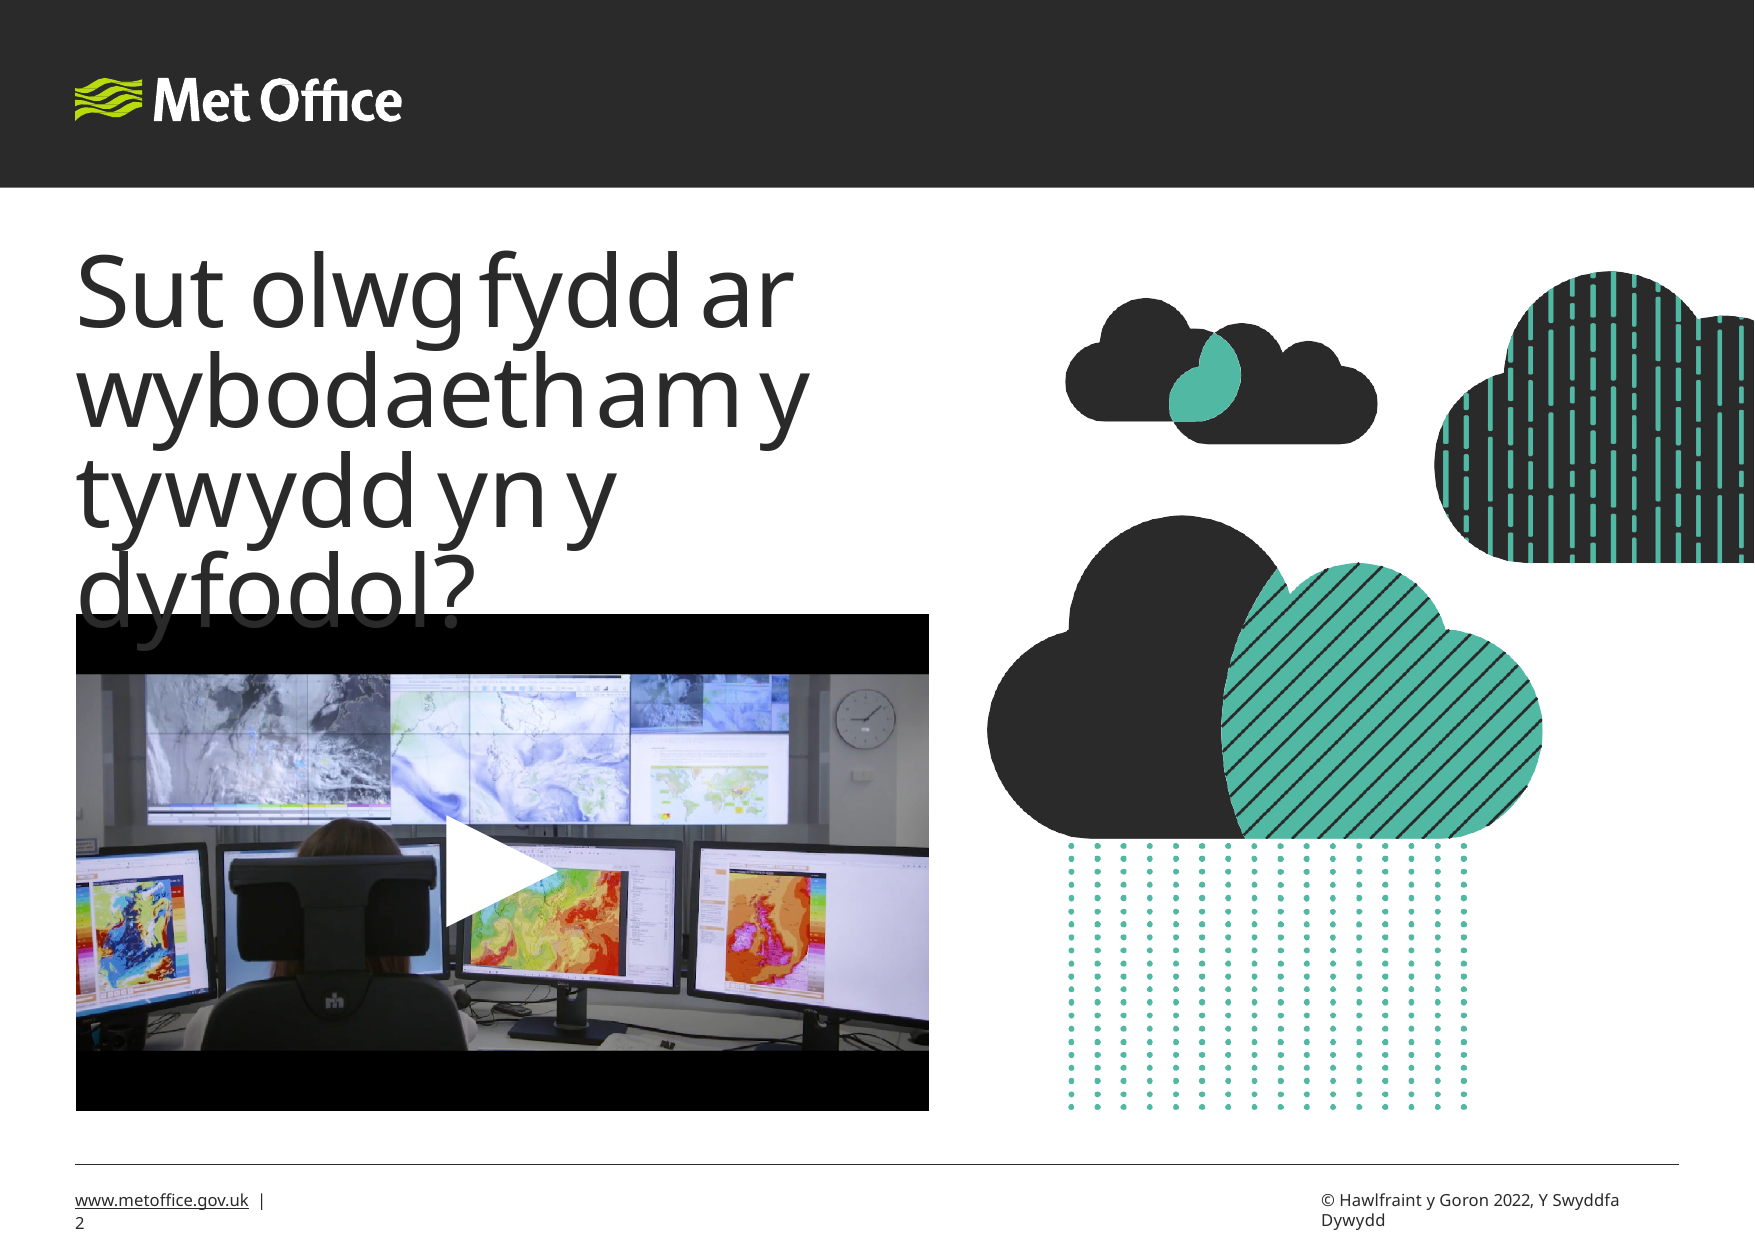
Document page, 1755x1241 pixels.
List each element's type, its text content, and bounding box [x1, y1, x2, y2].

title Sut olwg fydd ar wybodaeth am y tywydd yn y dyfodol? [72, 225, 1016, 648]
text_box www.metoffice.gov.uk | 2 [72, 1187, 284, 1236]
footer © Hawlfraint y Goron 2022, Y Swyddfa Dywydd [1319, 1187, 1682, 1241]
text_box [0, 0, 1755, 188]
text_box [75, 614, 930, 1111]
picture [987, 270, 1755, 1110]
